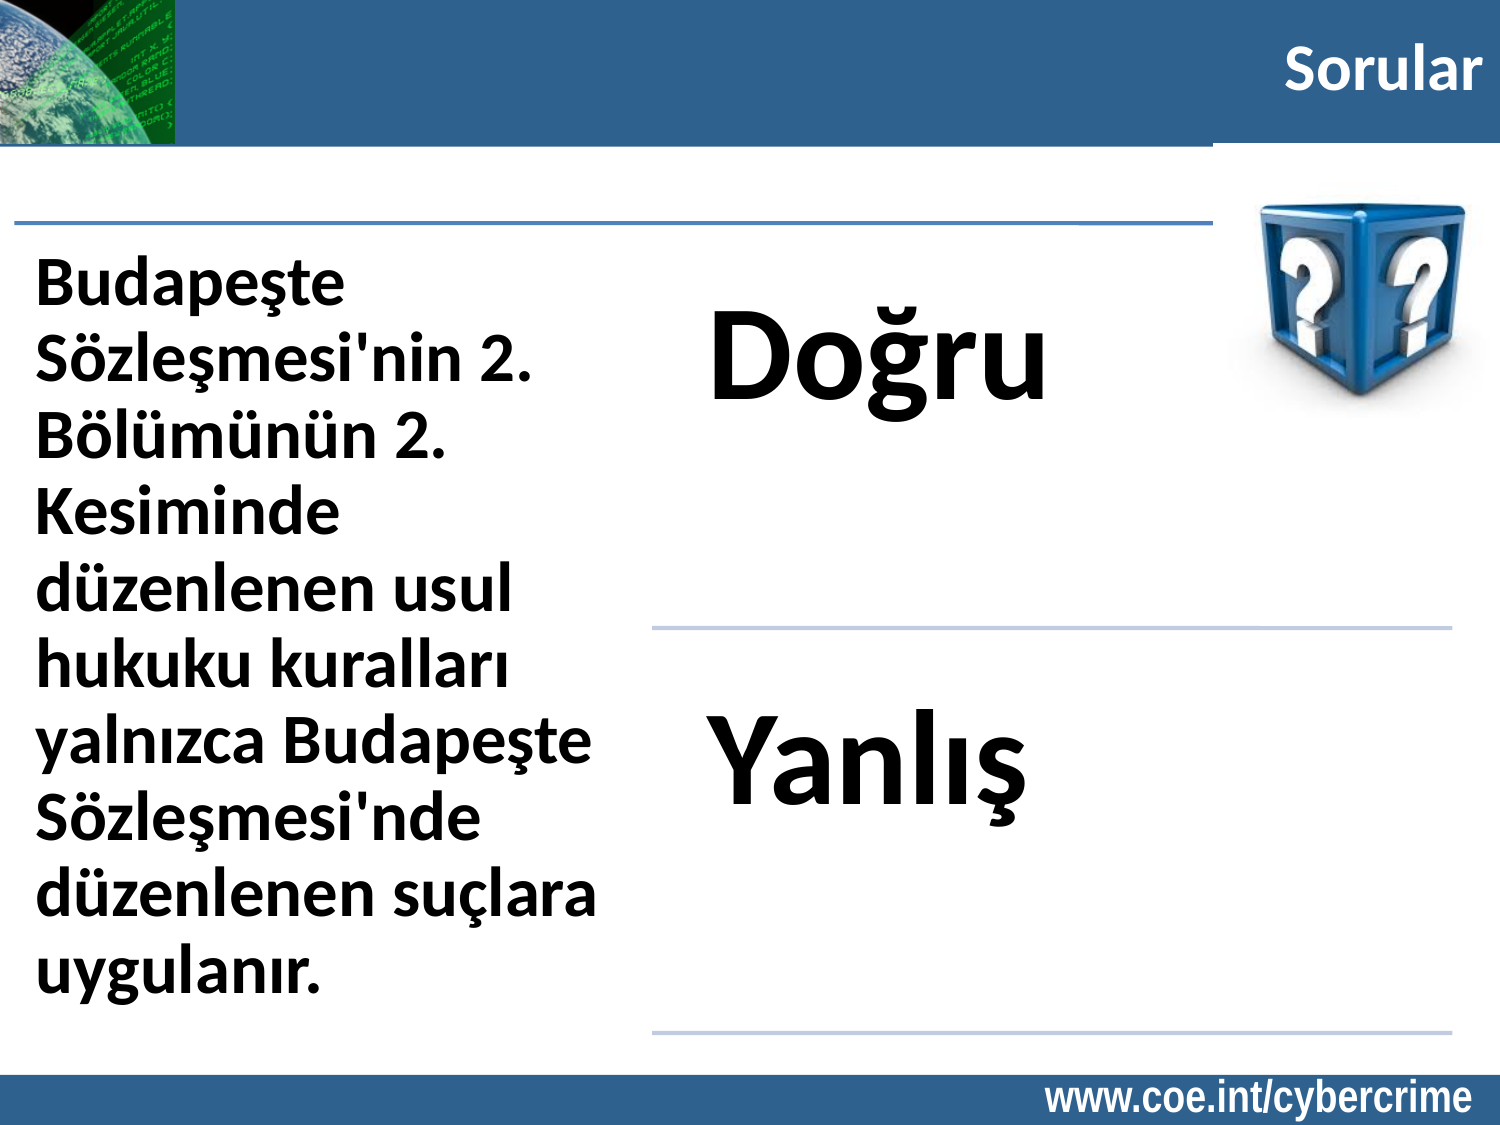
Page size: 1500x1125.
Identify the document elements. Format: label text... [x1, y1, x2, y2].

picture [0, 0, 175, 144]
text_box www.coe.int/cybercrime [1030, 1059, 1500, 1125]
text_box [14, 222, 1454, 1053]
text_box [0, 1073, 1030, 1125]
text_box Sorular [177, 0, 1500, 149]
picture [1212, 142, 1500, 434]
